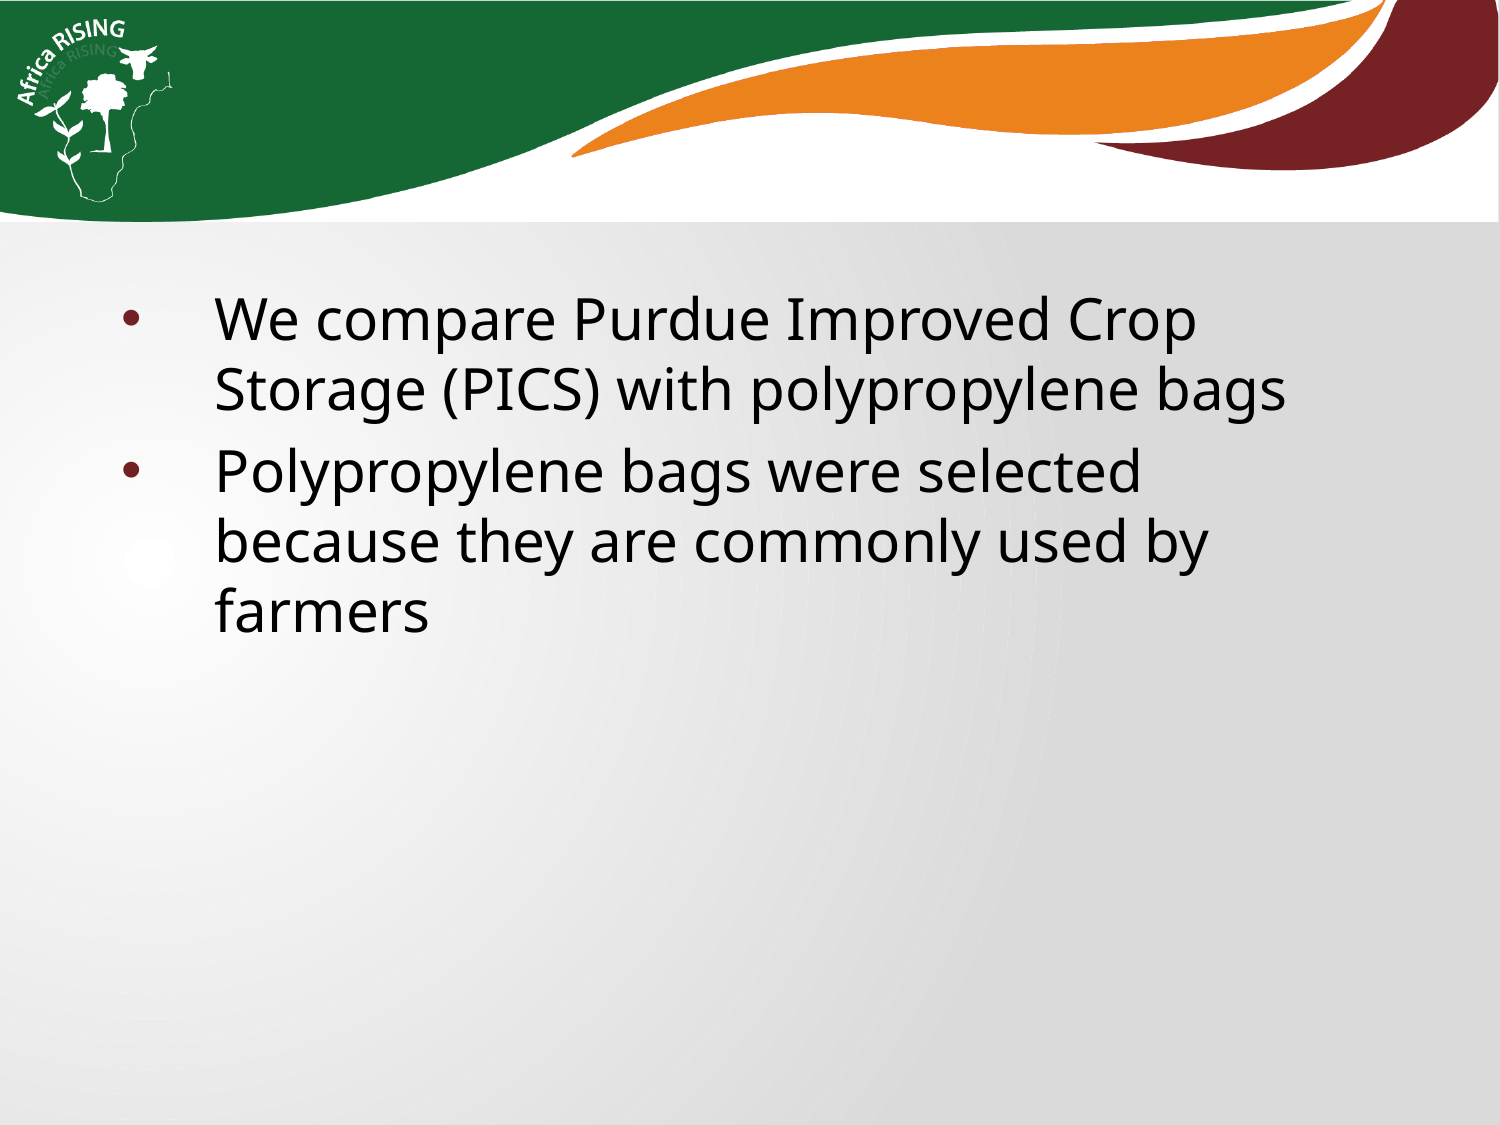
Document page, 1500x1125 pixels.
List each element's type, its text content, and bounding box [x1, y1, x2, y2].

list We compare Purdue Improved Crop Storage (PICS) with polypropylene bags Polypropylene bags were selected because they are commonly used by farmers [87, 275, 1363, 1050]
picture [0, 0, 1499, 222]
